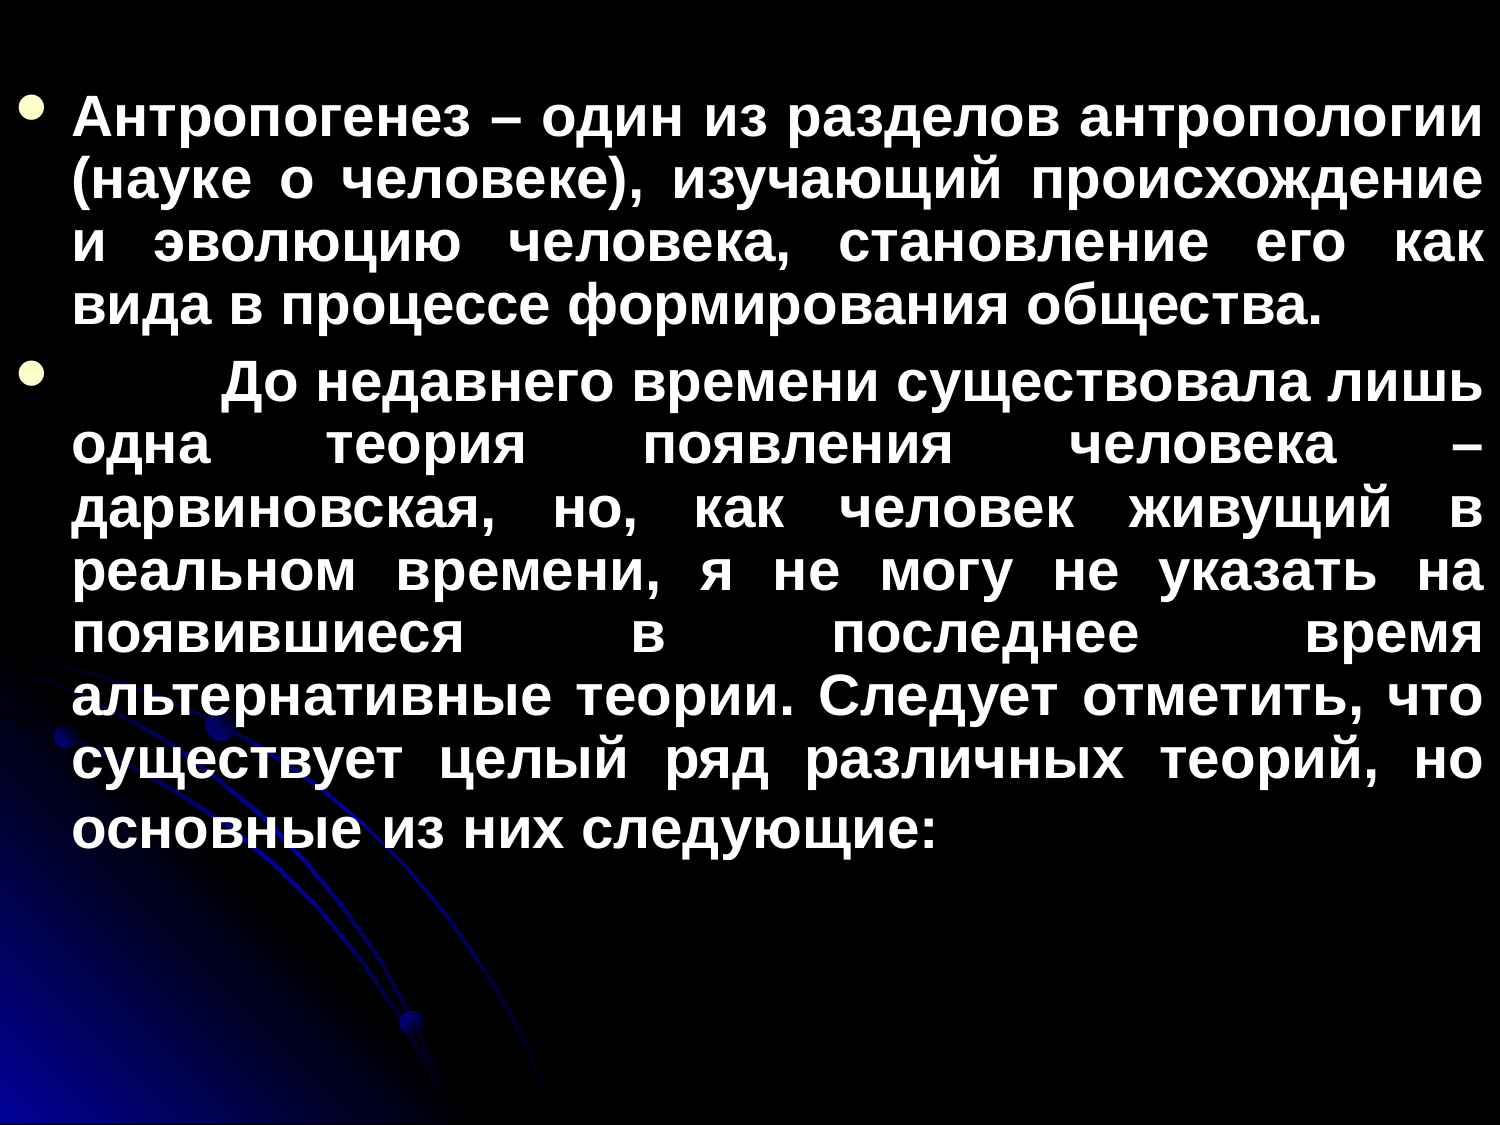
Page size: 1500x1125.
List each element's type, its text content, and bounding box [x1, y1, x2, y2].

list Антропогенез – один из разделов антропологии (науке о человеке), изучающий происхождение и эволюцию человека, становление его как вида в процессе формирования общества. До недавнего времени существовала лишь одна теория появления человека – дарвиновская, но, как человек живущий в реальном времени, я не могу не указать на появившиеся в последнее время альтернативные теории. Следует отметить, что существует целый ряд различных теорий, но основные из них следующие: [0, 77, 1500, 1125]
